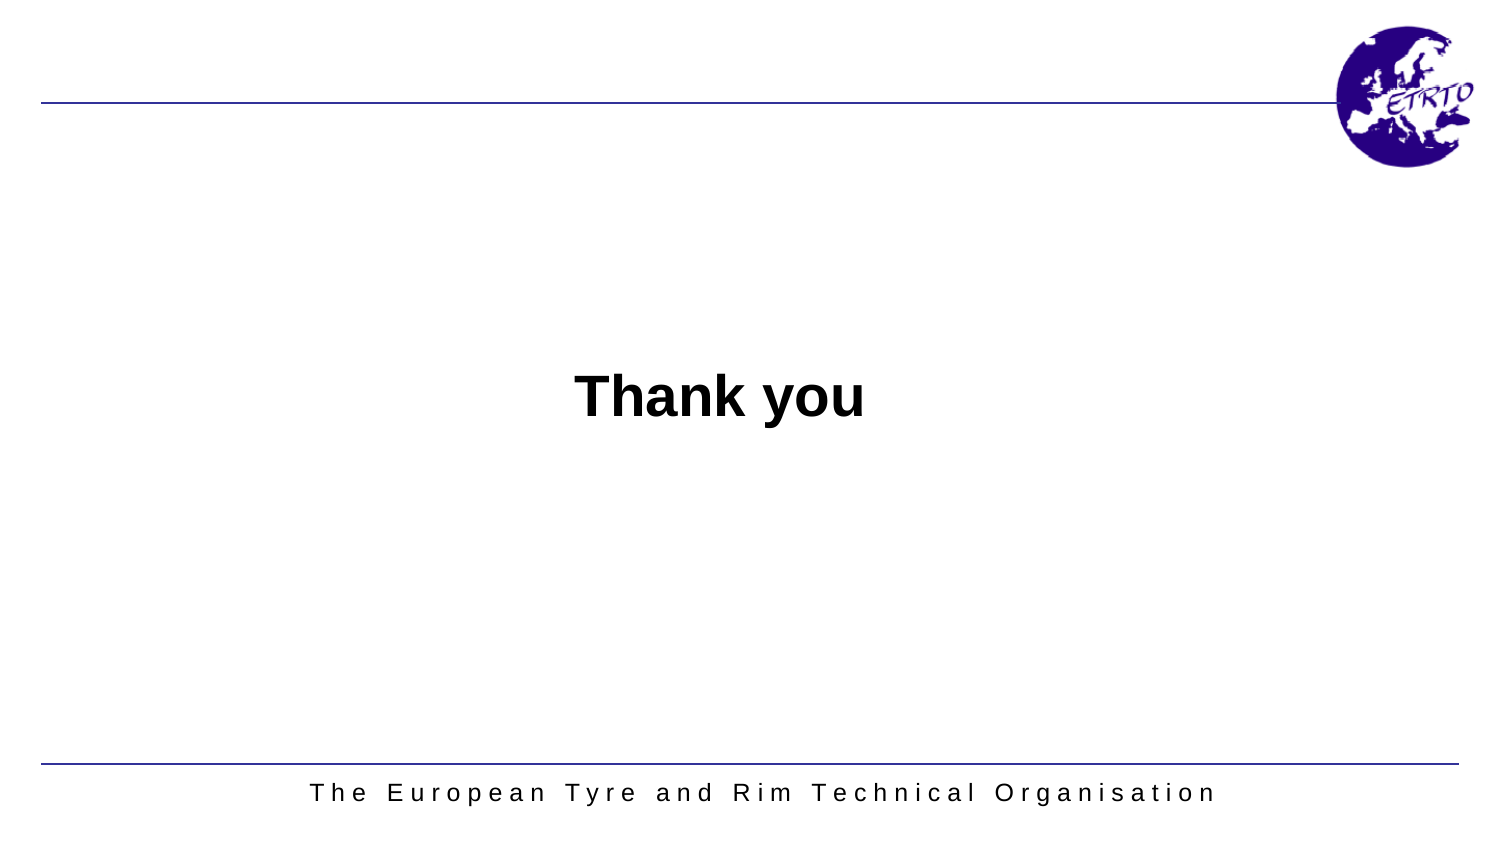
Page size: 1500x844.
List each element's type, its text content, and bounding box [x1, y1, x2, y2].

subtitle Thank you [253, 351, 1187, 635]
picture [1316, 8, 1497, 174]
footer T h e E u r o p e a n T y r e a n d R i m T e c h n i c a l O r g a n i s a t i o n [274, 768, 1251, 826]
